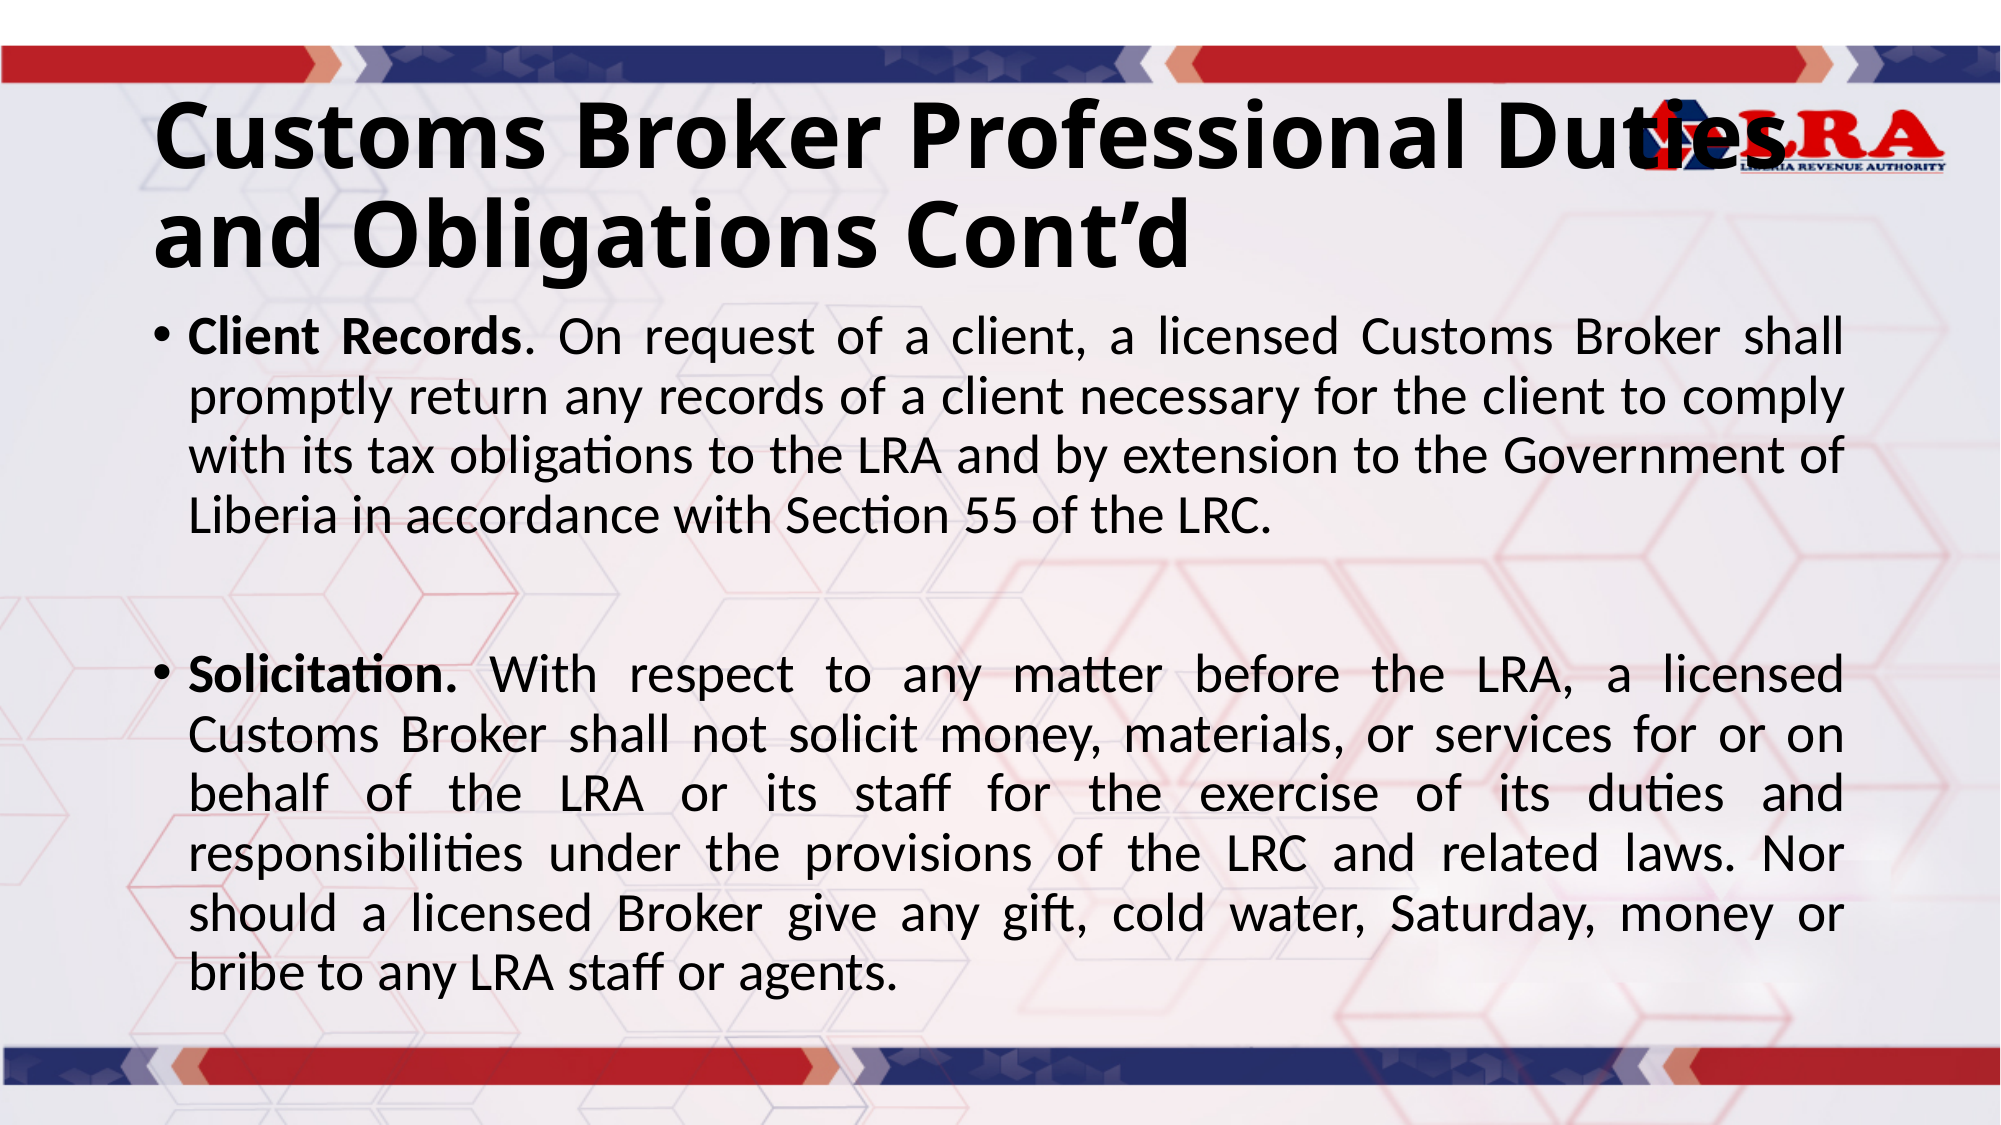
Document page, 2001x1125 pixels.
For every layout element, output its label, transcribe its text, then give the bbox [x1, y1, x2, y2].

picture [0, 0, 2001, 1125]
title Customs Broker Professional Duties and Obligations Cont’d [137, 59, 1863, 299]
list Client Records. On request of a client, a licensed Customs Broker shall promptly return any records of a client necessary for the client to comply with its tax obligations to the LRA and by extension to the Government of Liberia in accordance with Section 55 of the LRC. Solicitation. With respect to any matter before the LRA, a licensed Customs Broker shall not solicit money, materials, or services for or on behalf of the LRA or its staff for the exercise of its duties and responsibilities under the provisions of the LRC and related laws. Nor should a licensed Broker give any gift, cold water, Saturday, money or bribe to any LRA staff or agents. [137, 299, 1863, 1014]
